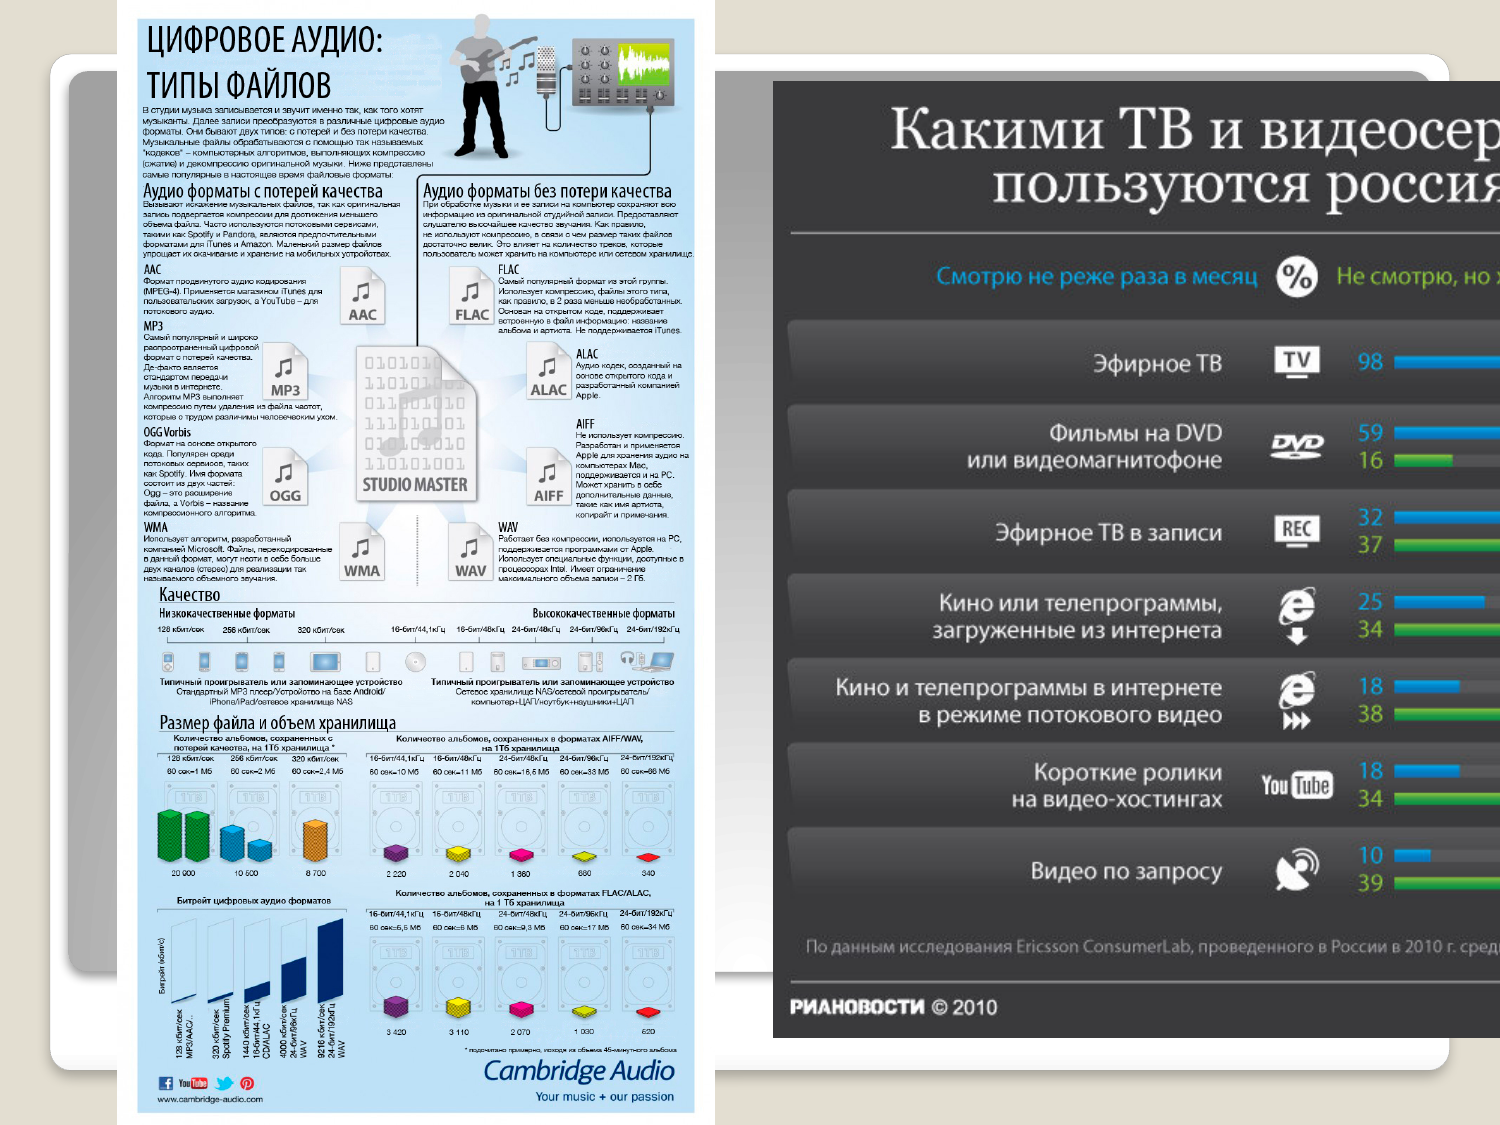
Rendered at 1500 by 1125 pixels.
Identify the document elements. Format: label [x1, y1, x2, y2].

picture [116, 0, 715, 1125]
picture [773, 81, 1500, 1038]
